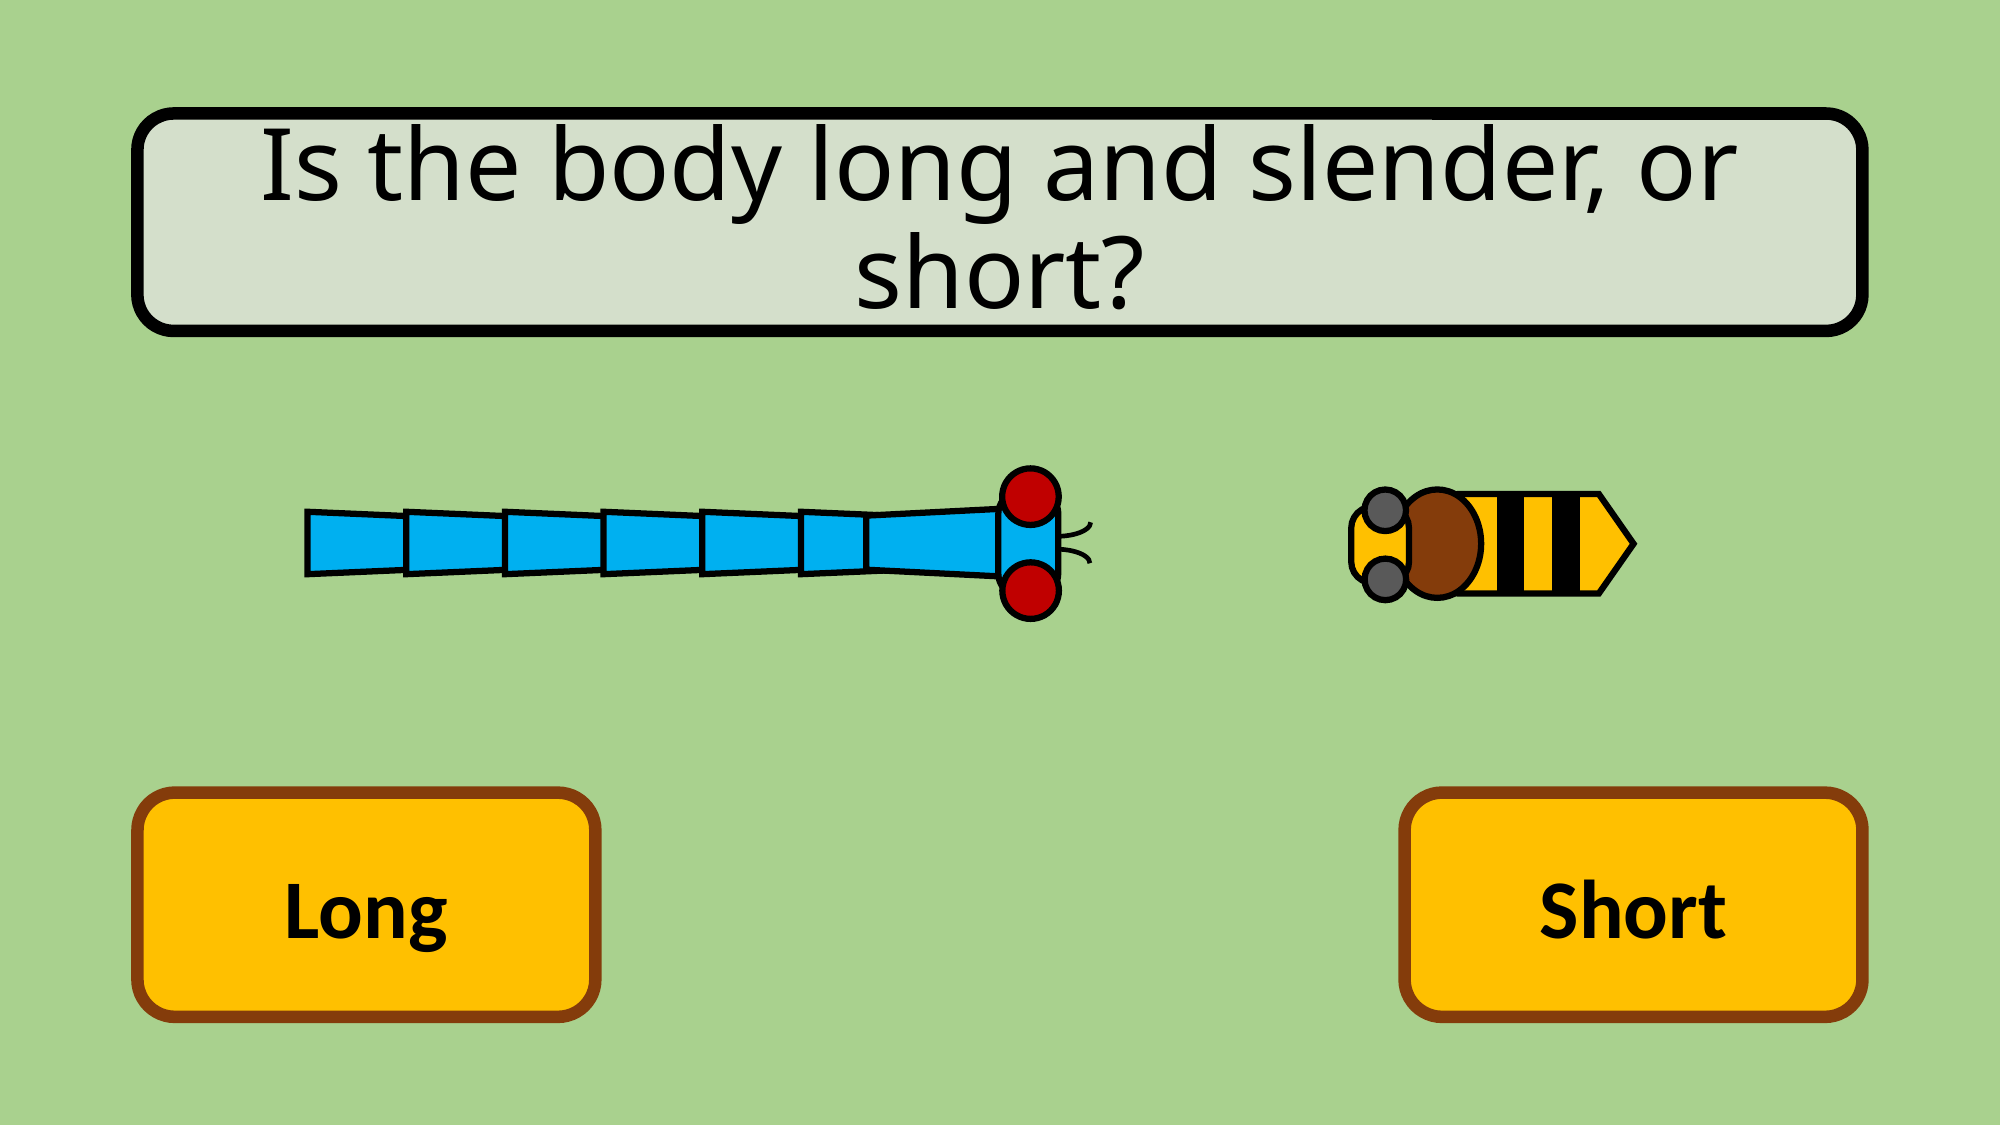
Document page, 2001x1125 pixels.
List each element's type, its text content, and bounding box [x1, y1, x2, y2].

text_box Long [136, 791, 597, 1018]
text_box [307, 468, 1634, 619]
text_box Short [1403, 791, 1864, 1018]
text_box Is the body long and slender, or short? [137, 113, 1863, 331]
